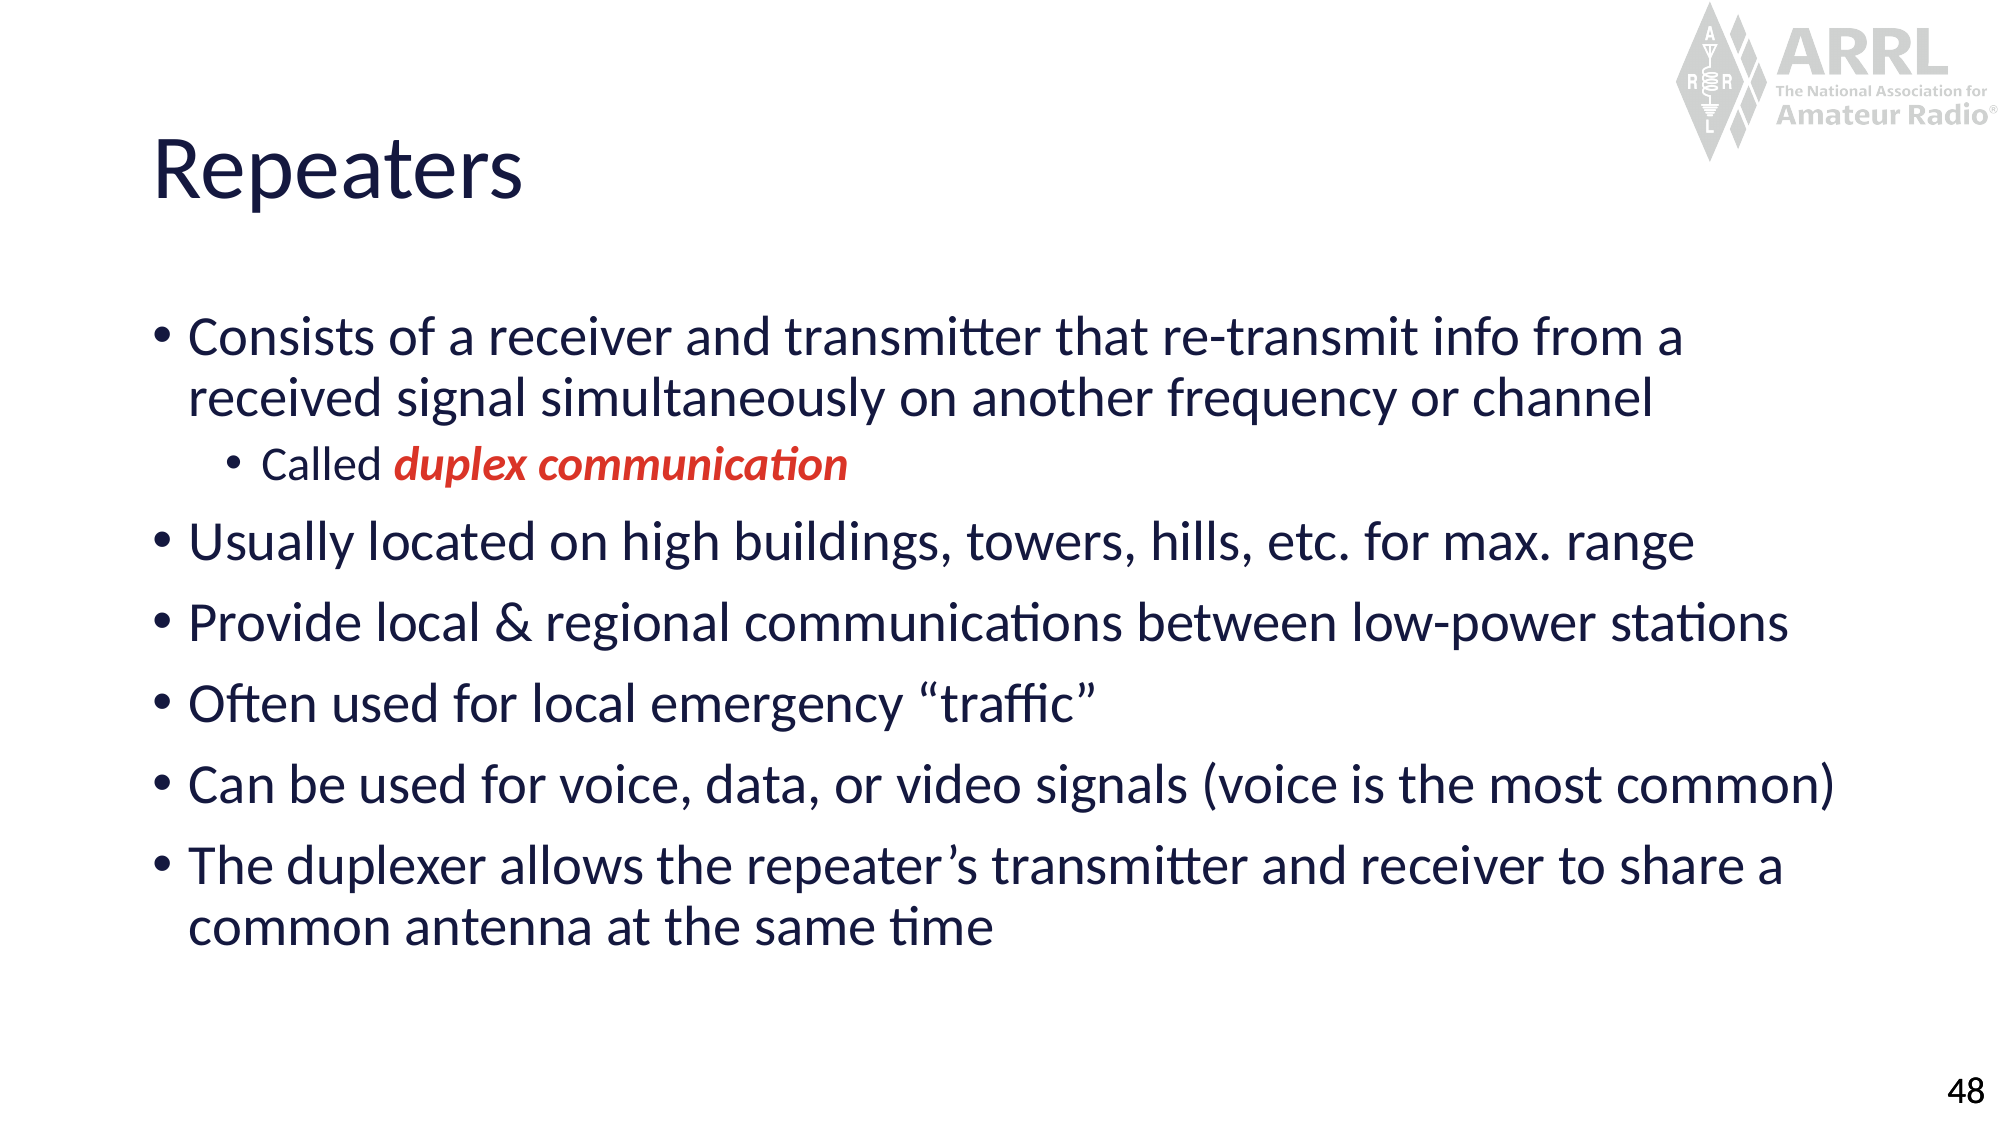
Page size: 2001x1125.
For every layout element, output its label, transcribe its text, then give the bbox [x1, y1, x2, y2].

list Consists of a receiver and transmitter that re-transmit info from a received signal simultaneously on another frequency or channel Called duplex communication Usually located on high buildings, towers, hills, etc. for max. range Provide local & regional communications between low-power stations Often used for local emergency “traffic” Can be used for voice, data, or video signals (voice is the most common) The duplexer allows the repeater’s transmitter and receiver to share a common antenna at the same time [137, 299, 1863, 1014]
title Repeaters [137, 59, 1863, 278]
picture [1674, 0, 2000, 164]
